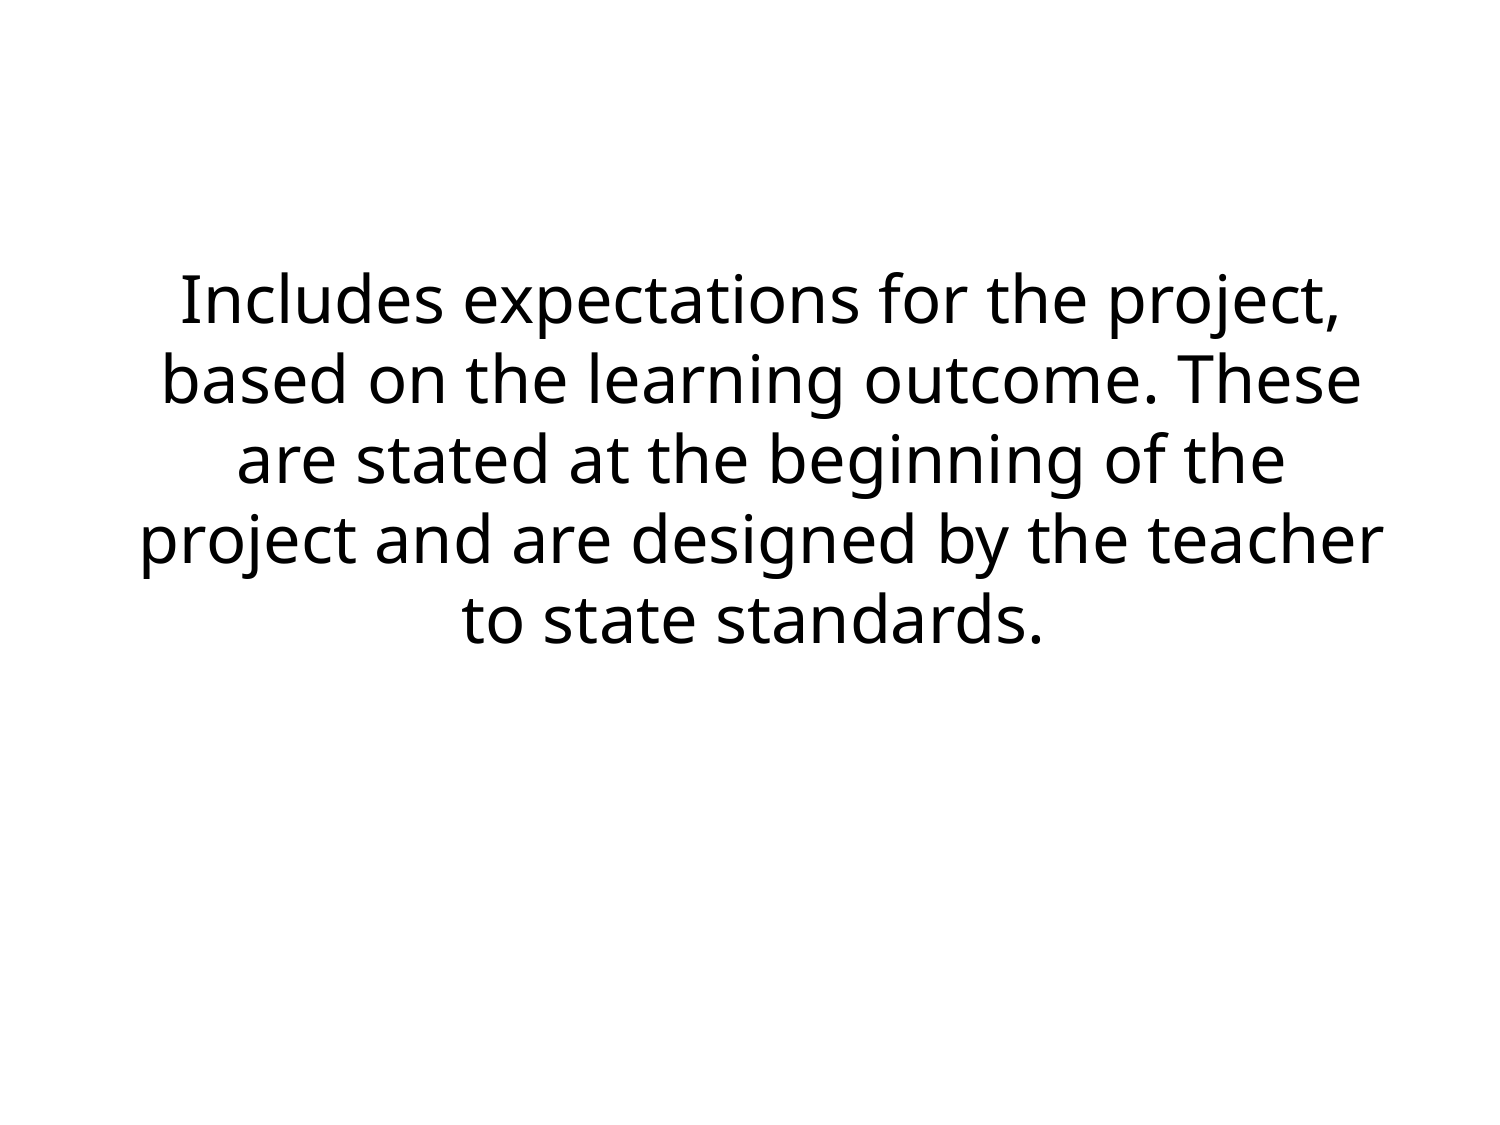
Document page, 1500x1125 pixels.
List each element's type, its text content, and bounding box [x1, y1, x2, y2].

text_box Includes expectations for the project, based on the learning outcome. These are stated at the beginning of the project and are designed by the teacher to state standards. [112, 249, 1413, 665]
